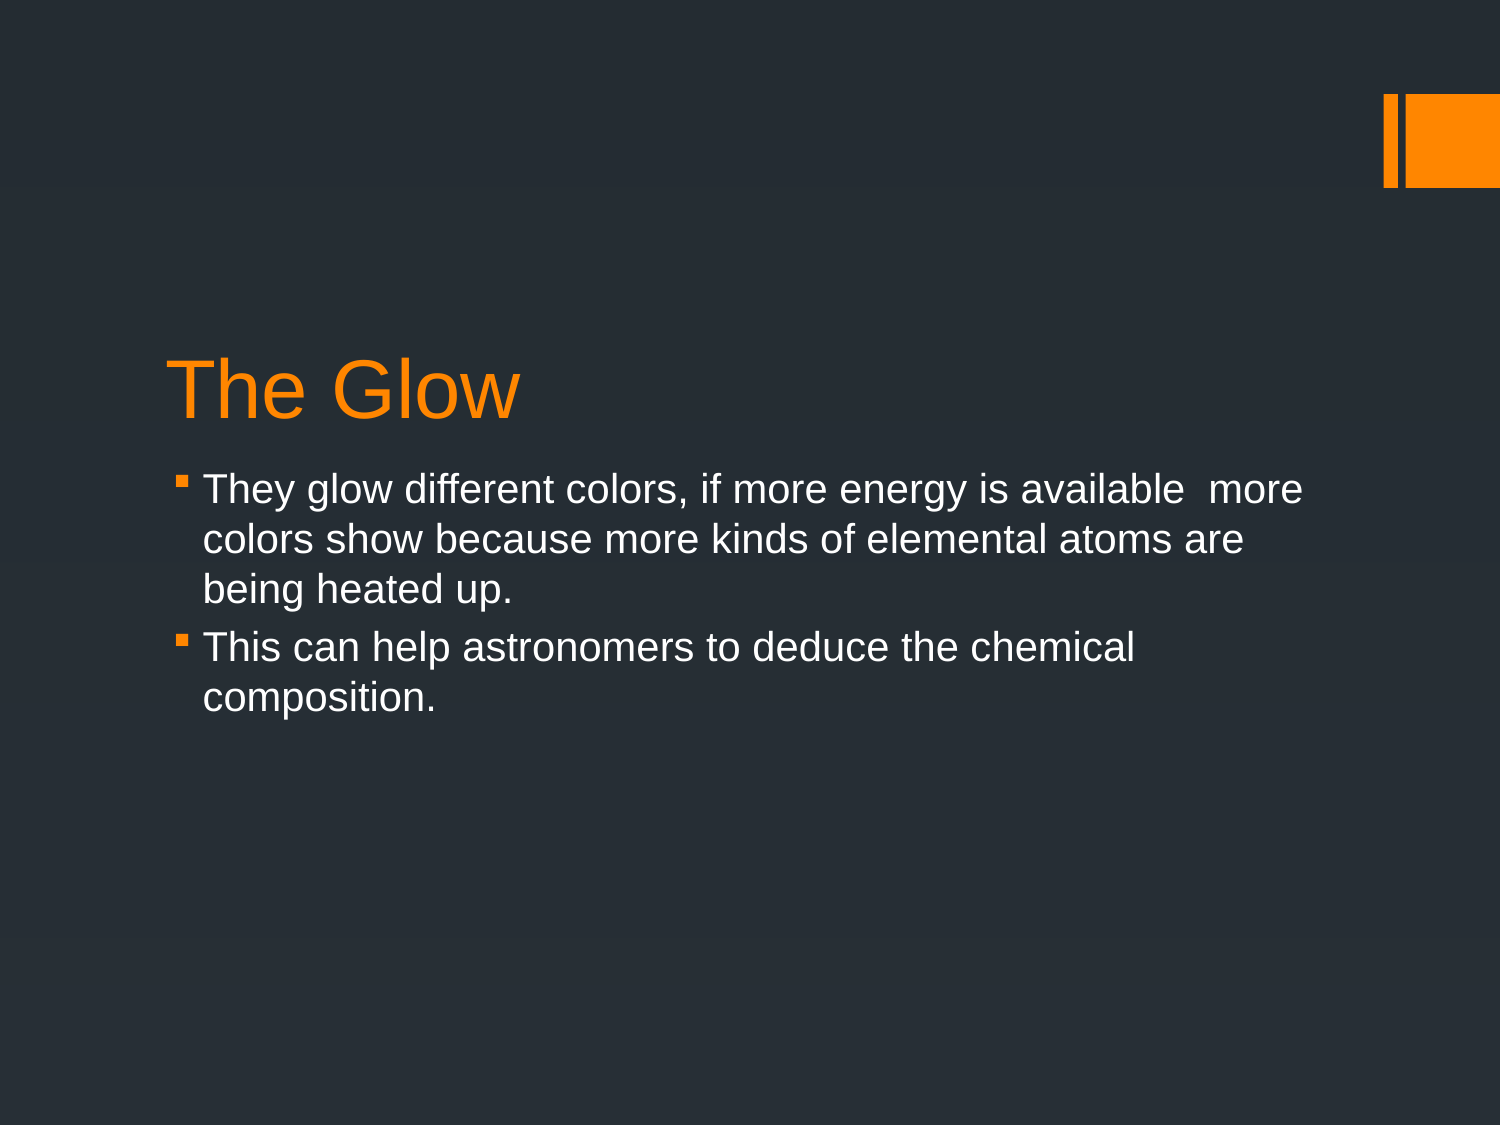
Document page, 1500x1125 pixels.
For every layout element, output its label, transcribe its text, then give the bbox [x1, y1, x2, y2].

list They glow different colors, if more energy is available more colors show because more kinds of elemental atoms are being heated up. This can help astronomers to deduce the chemical composition. [150, 454, 1350, 1035]
title The Glow [150, 253, 1350, 443]
